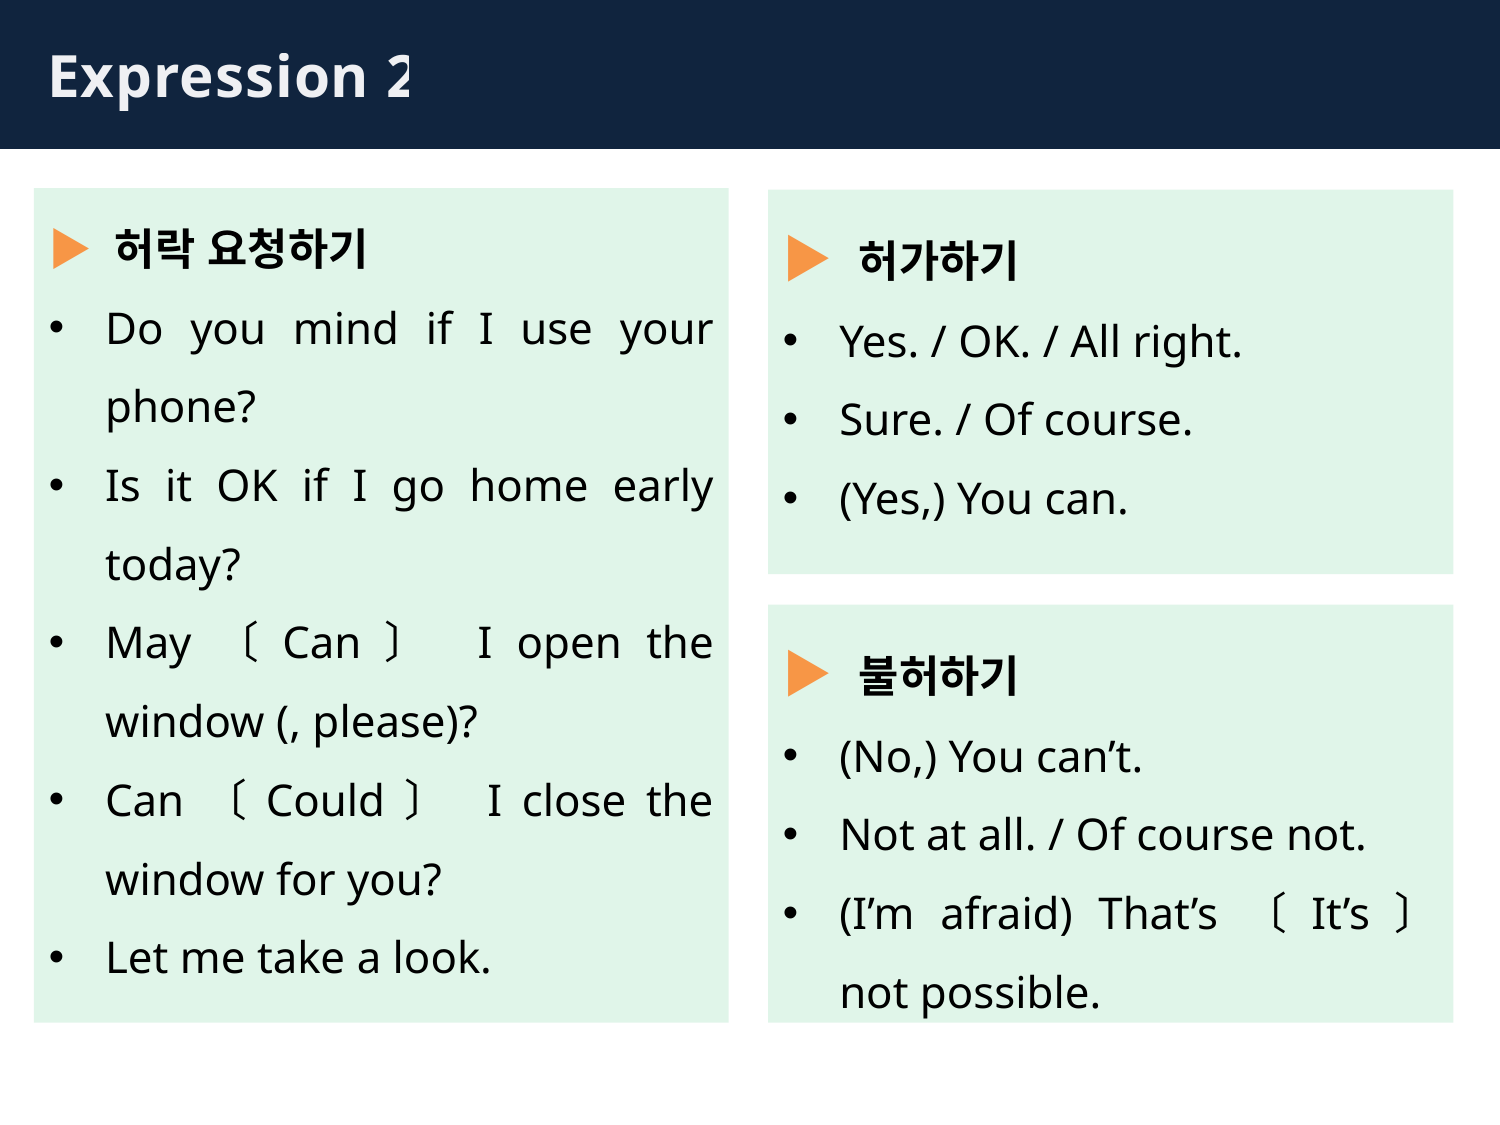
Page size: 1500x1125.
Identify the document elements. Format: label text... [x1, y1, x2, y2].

text_box ▶ 허가하기 Yes. / OK. / All right. Sure. / Of course. (Yes,) You can. [766, 188, 1455, 576]
text_box Expression 2 [0, 0, 1500, 151]
text_box ▶ 불허하기 (No,) You can’t. Not at all. / Of course not. (I’m afraid) That’s〔It’s〕 not possible. [766, 603, 1455, 1025]
text_box ▶ 허락 요청하기 Do you mind if I use your phone? Is it OK if I go home early today? May〔Can〕 I open the window (, please)? Can〔Could〕 I close the window for you? Let me take a look. [32, 186, 731, 1025]
